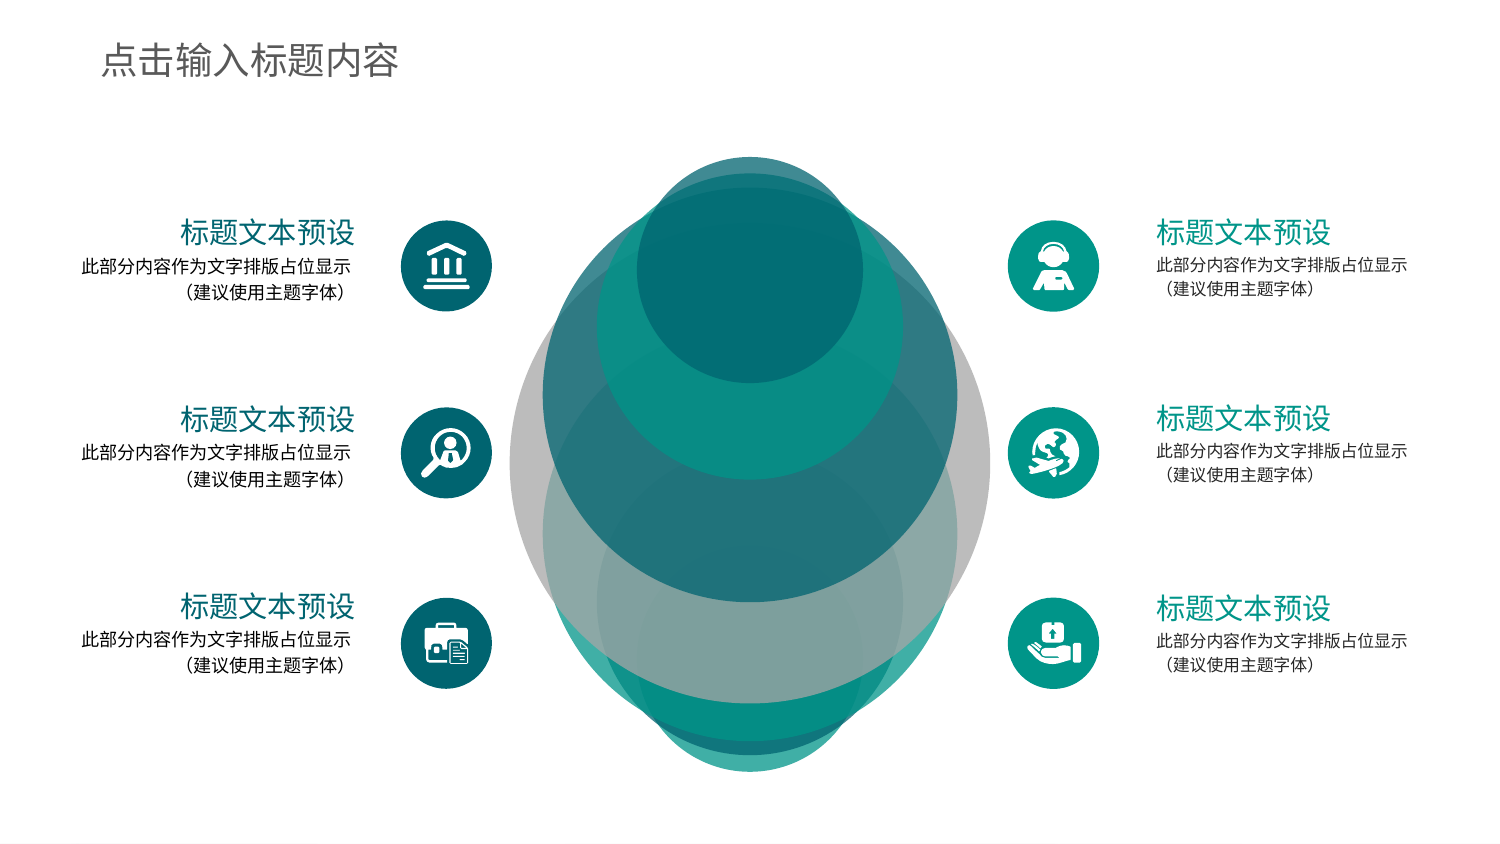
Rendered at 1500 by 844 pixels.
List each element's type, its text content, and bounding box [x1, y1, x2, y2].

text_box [509, 156, 991, 772]
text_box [44, 212, 491, 320]
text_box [1009, 212, 1412, 320]
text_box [44, 586, 491, 694]
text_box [44, 399, 491, 507]
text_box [1009, 398, 1412, 506]
text_box 点击输入标题内容 [100, 28, 450, 91]
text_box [1009, 588, 1412, 696]
